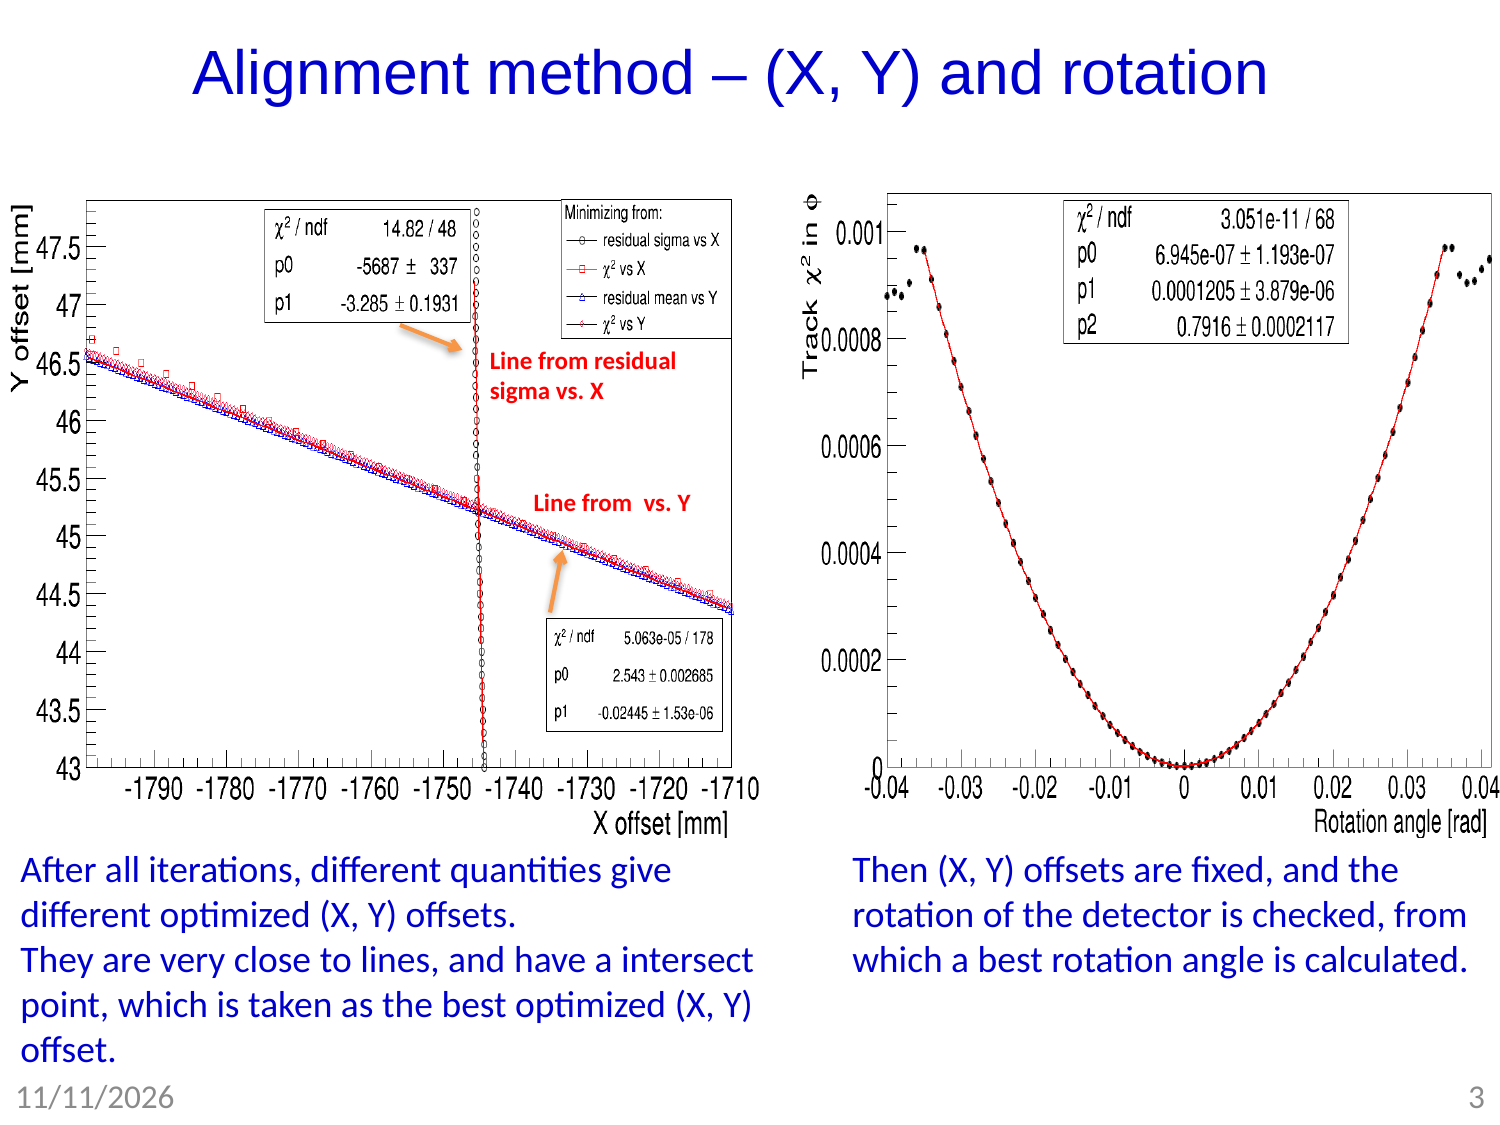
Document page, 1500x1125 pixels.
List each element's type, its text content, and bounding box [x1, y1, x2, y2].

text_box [399, 324, 463, 351]
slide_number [0, 1065, 350, 1125]
text_box After all iterations, different quantities give different optimized (X, Y) offsets. They are very close to lines, and have a intersect point, which is taken as the best optimized (X, Y) offset. [5, 837, 813, 1078]
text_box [549, 549, 563, 613]
picture [778, 187, 1500, 838]
slide_number 3 [1149, 1065, 1500, 1125]
text_box Alignment method – (X, Y) and rotation [124, 24, 1338, 115]
text_box Then (X, Y) offsets are fixed, and the rotation of the detector is checked, from which a best rotation angle is calculated. [837, 846, 1495, 988]
picture [5, 187, 763, 838]
